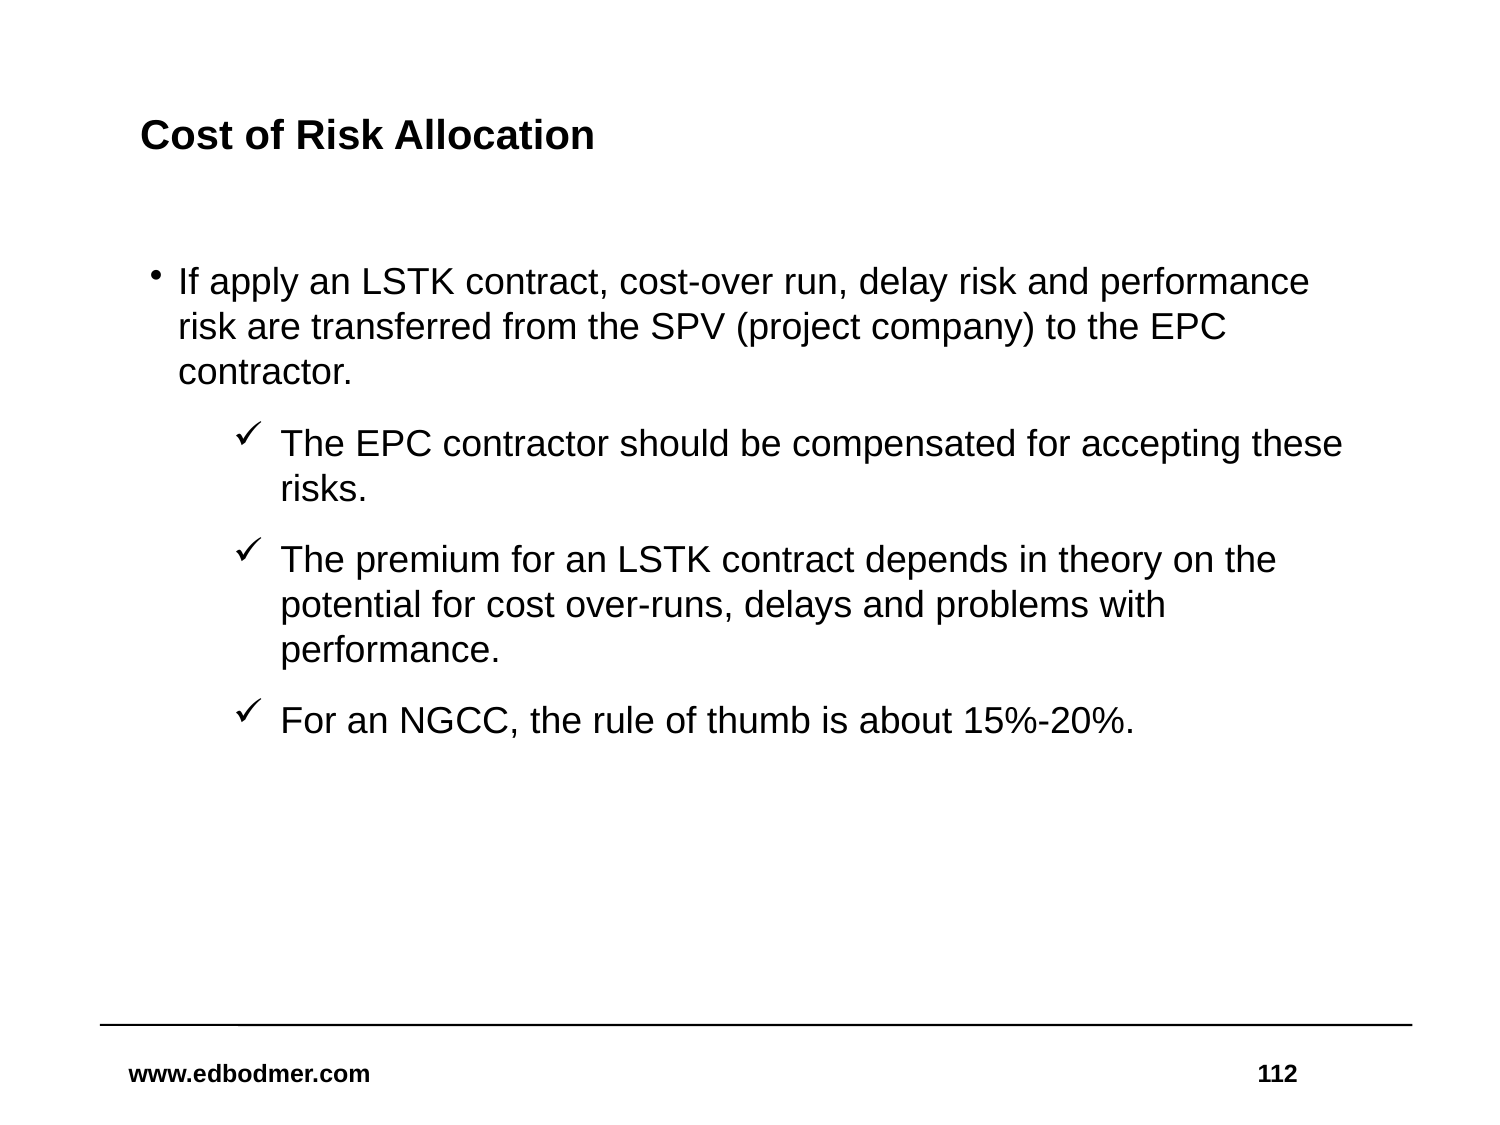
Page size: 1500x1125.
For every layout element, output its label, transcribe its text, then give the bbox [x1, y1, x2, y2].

title Cost of Risk Allocation [125, 99, 1288, 225]
list If apply an LSTK contract, cost-over run, delay risk and performance risk are transferred from the SPV (project company) to the EPC contractor. The EPC contractor should be compensated for accepting these risks. The premium for an LSTK contract depends in theory on the potential for cost over-runs, delays and problems with performance. For an NGCC, the rule of thumb is about 15%-20%. [125, 249, 1375, 1000]
